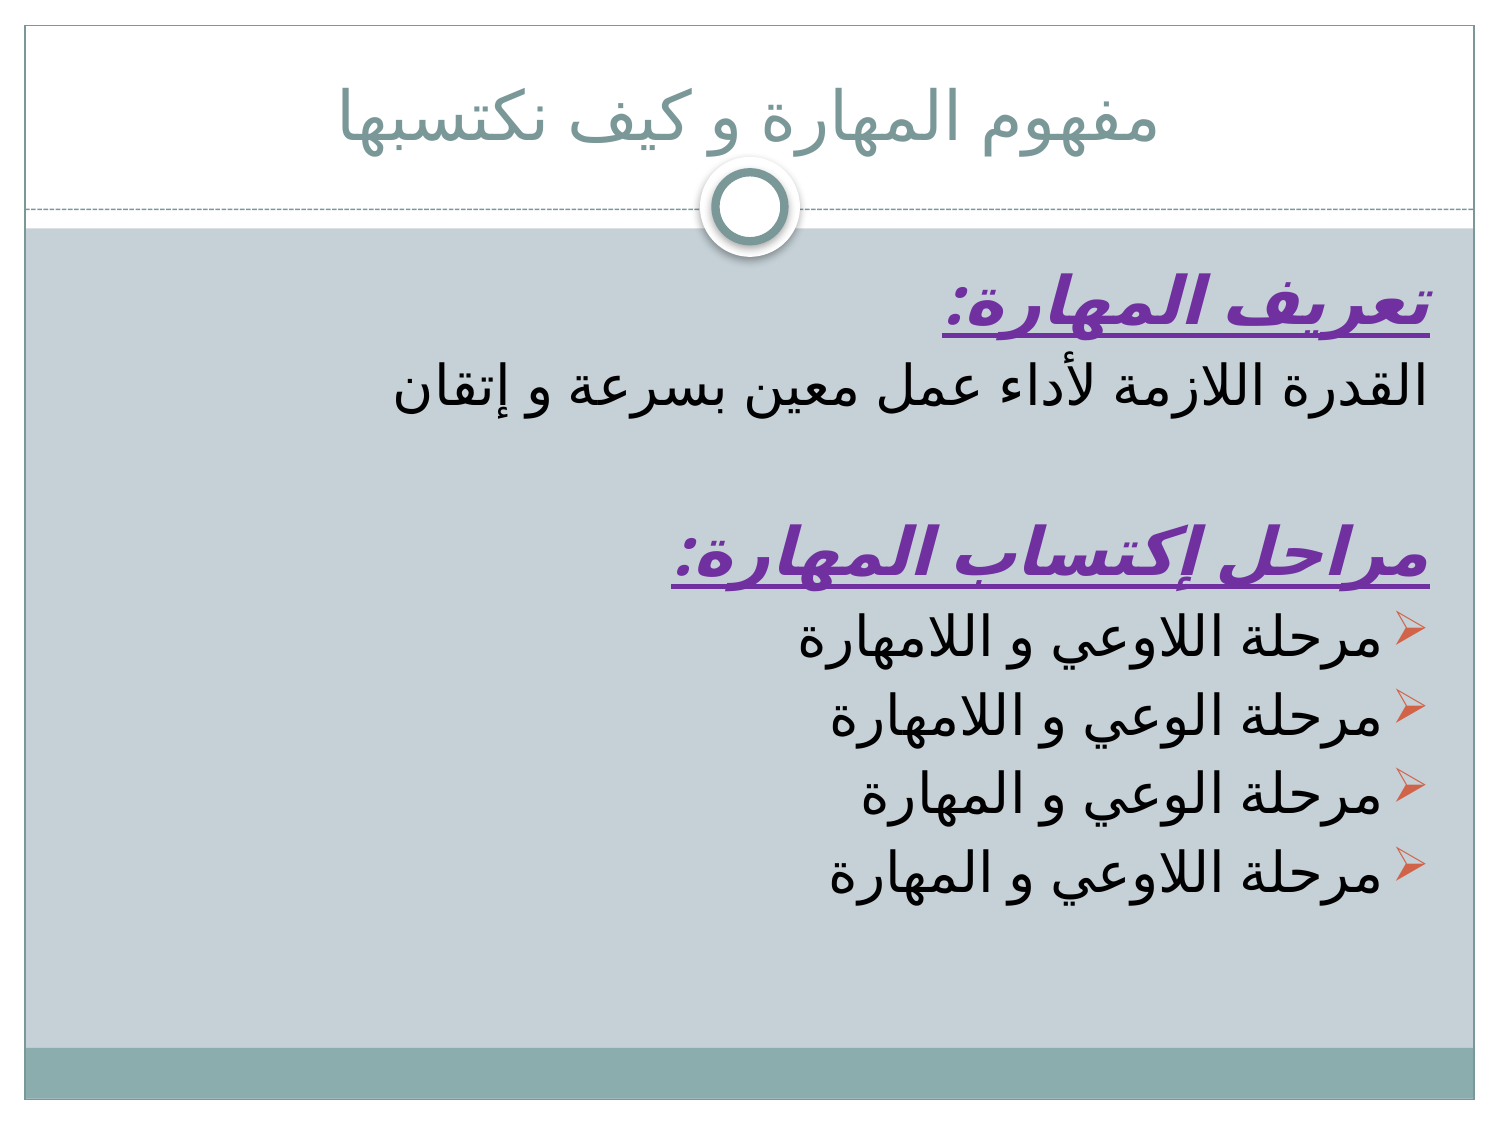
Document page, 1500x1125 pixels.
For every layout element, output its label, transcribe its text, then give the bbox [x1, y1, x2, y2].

list تعريف المهارة: القدرة اللازمة لأداء عمل معين بسرعة و إتقان مراحل إكتساب المهارة: مرحلة اللاوعي و اللامهارة مرحلة الوعي و اللامهارة مرحلة الوعي و المهارة مرحلة اللاوعي و المهارة [49, 250, 1445, 1001]
title مفهوم المهارة و كيف نكتسبها [49, 37, 1450, 162]
